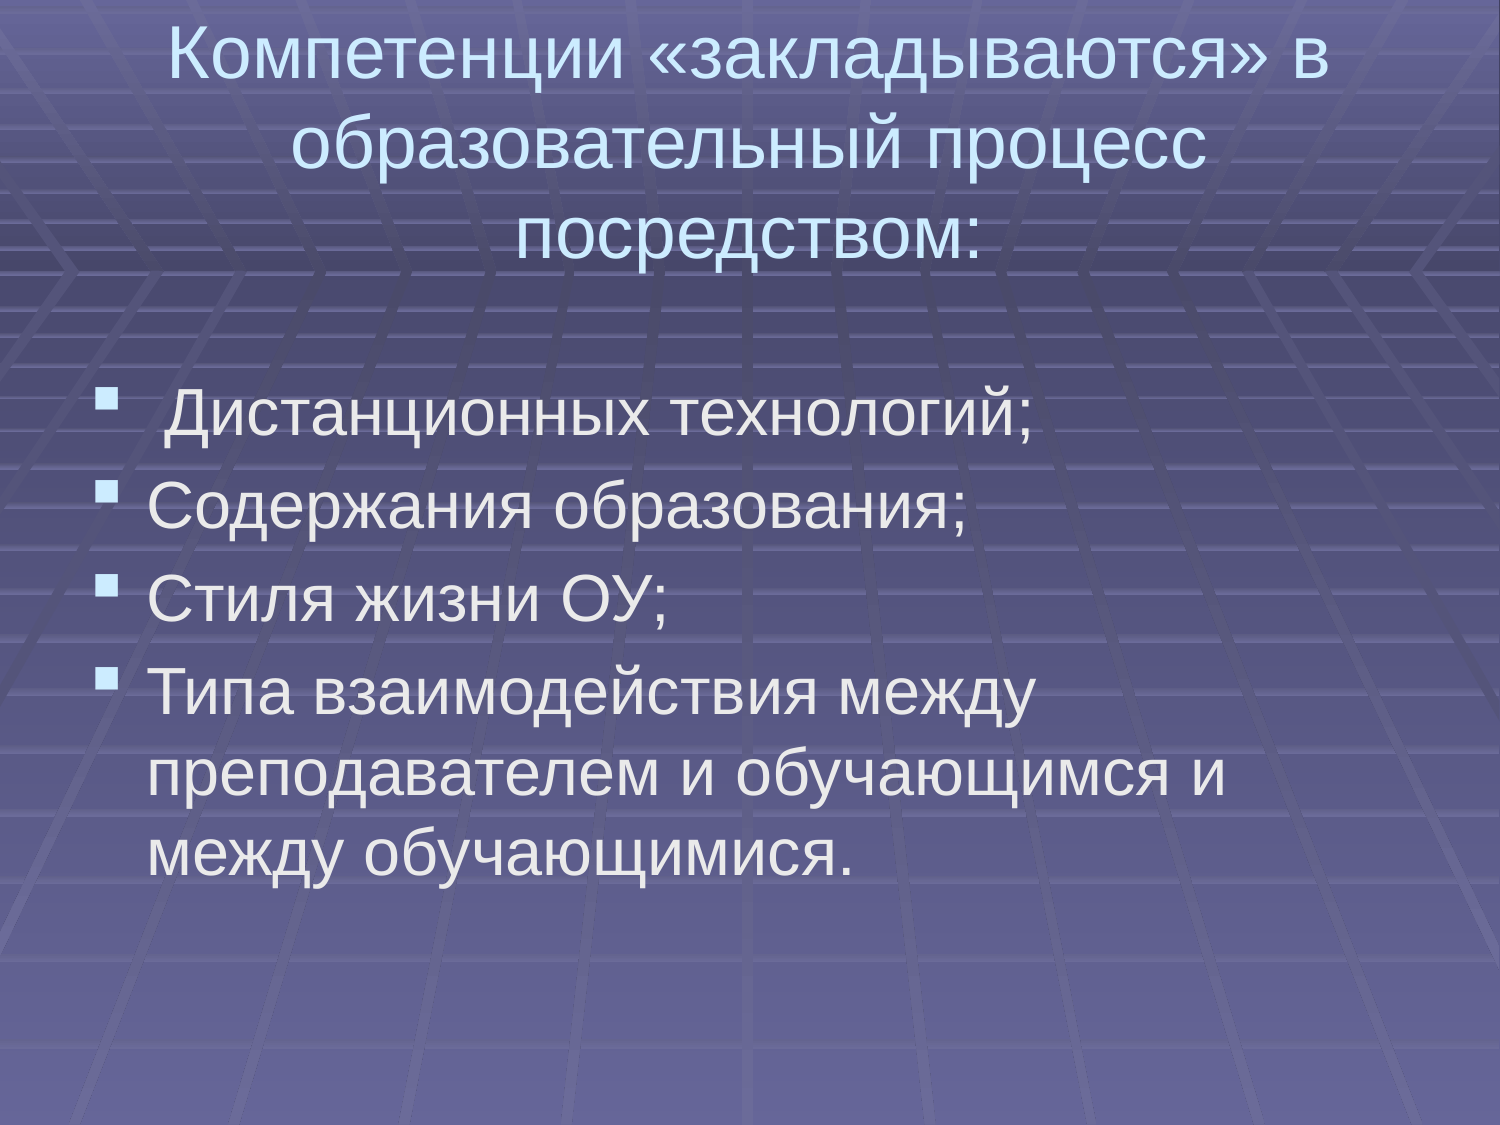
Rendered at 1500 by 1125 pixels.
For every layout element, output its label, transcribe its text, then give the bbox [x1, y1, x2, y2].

title Компетенции «закладываются» в образовательный процесс посредством: [74, 44, 1425, 233]
list Дистанционных технологий; Содержания образования; Стиля жизни ОУ; Типа взаимодействия между преподавателем и обучающимся и между обучающимися. [74, 360, 1425, 1000]
